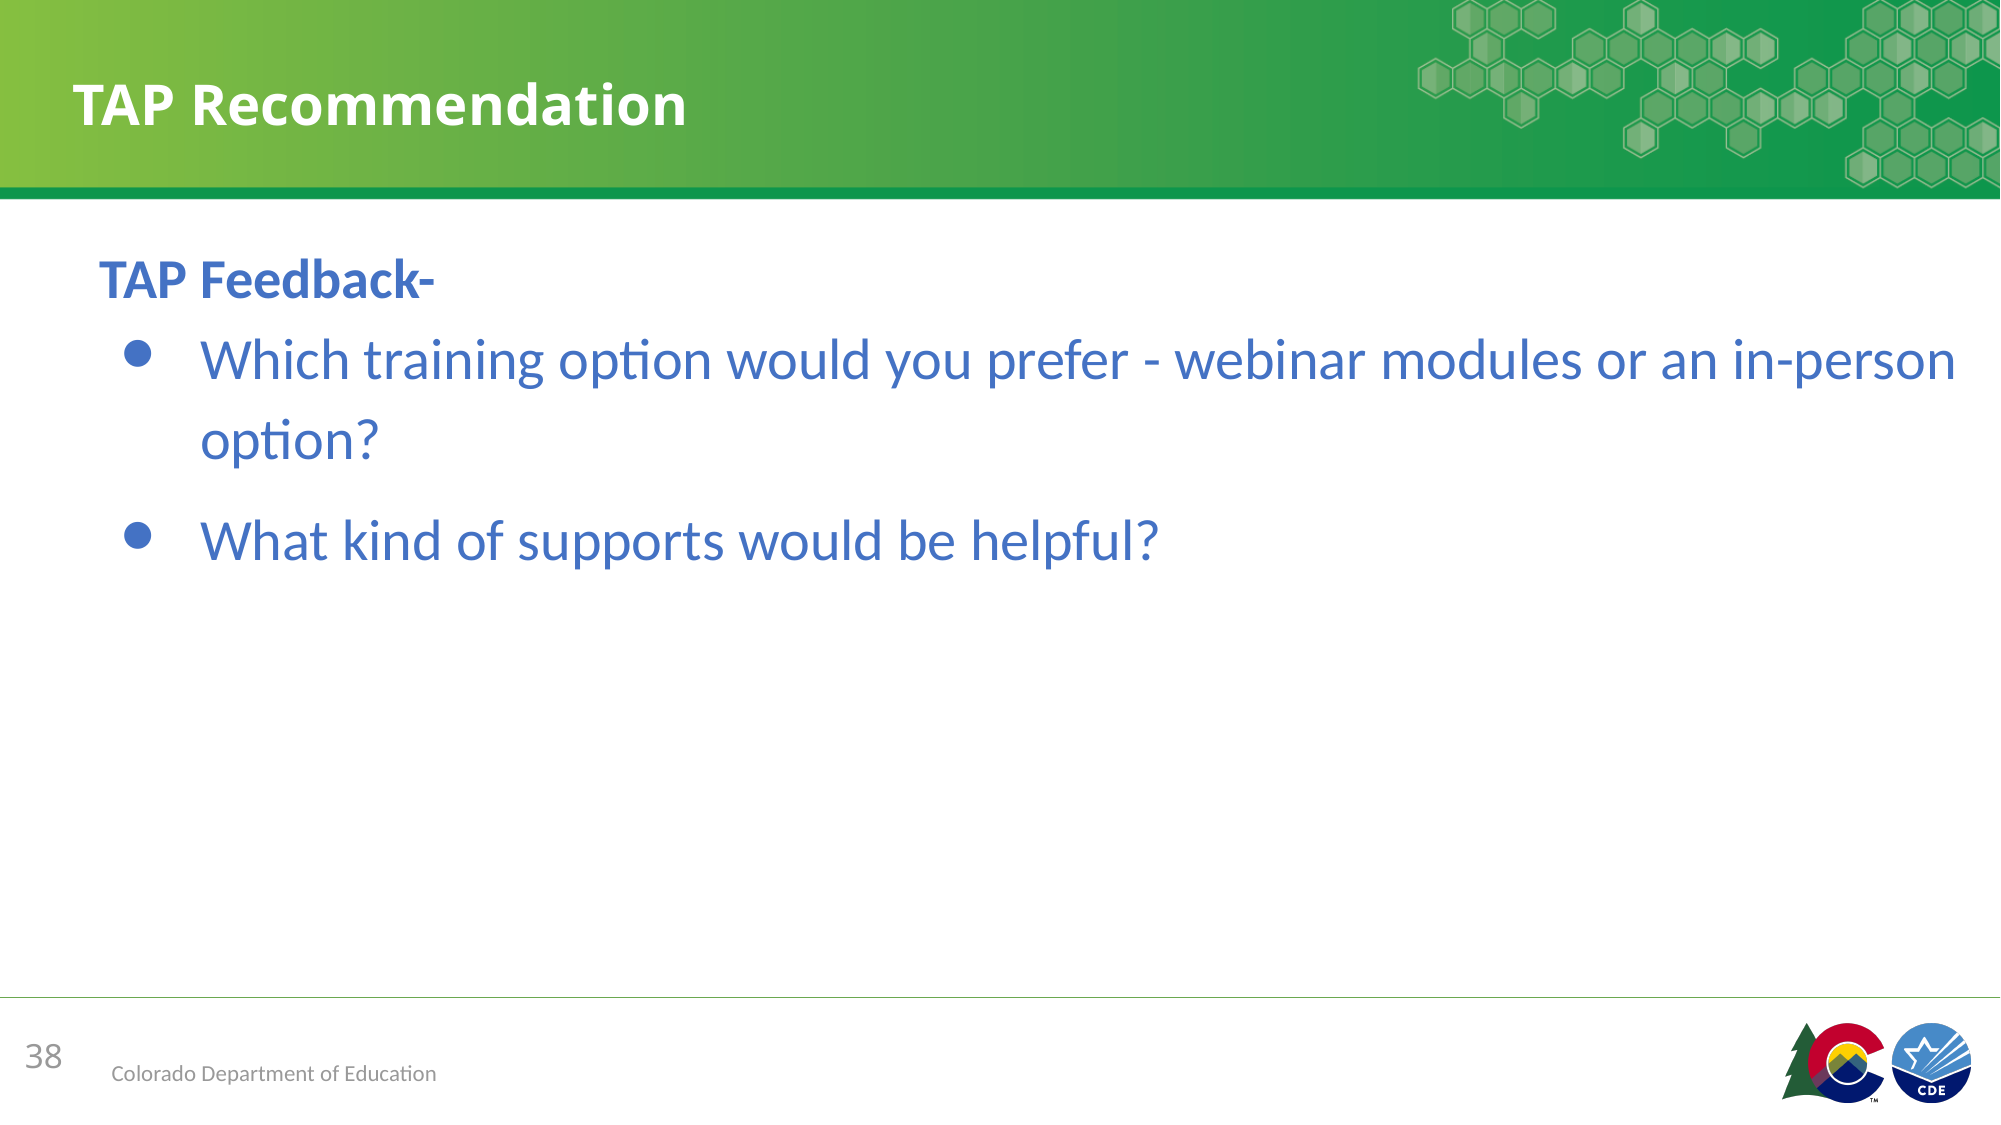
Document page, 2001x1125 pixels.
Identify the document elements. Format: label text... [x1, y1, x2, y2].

slide_number 38 [24, 1035, 101, 1097]
picture [0, 0, 2000, 200]
picture [1781, 1022, 1972, 1104]
title TAP Recommendation [72, 33, 1396, 182]
list TAP Feedback- Which training option would you prefer - webinar modules or an in-person option? What kind of supports would be helpful? [99, 249, 1964, 949]
